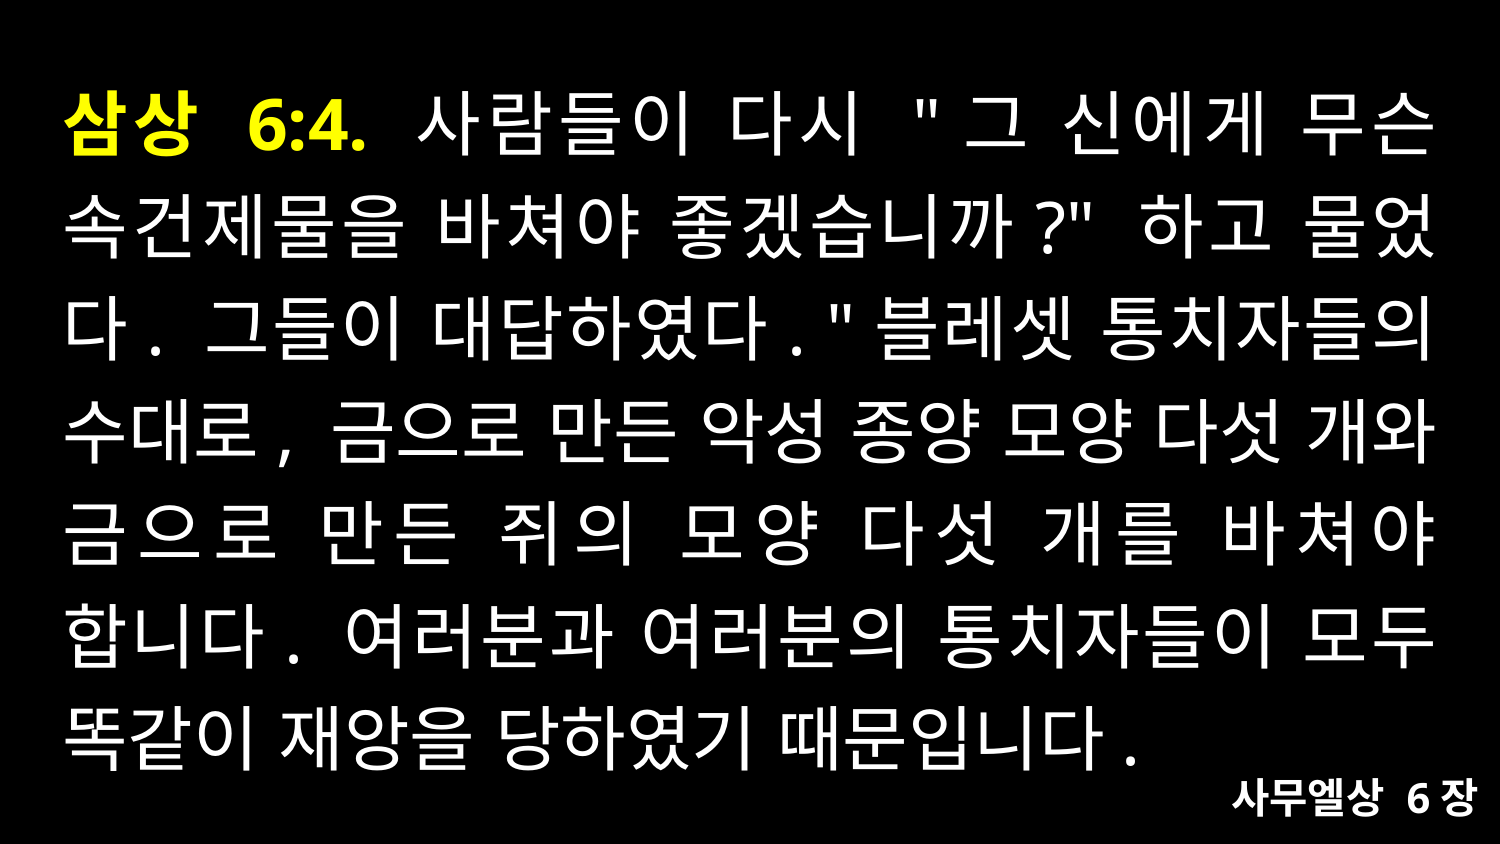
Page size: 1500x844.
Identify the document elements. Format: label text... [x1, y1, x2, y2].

title 삼상 6:4. 사람들이 다시 "그 신에게 무슨 속건제물을 바쳐야 좋겠습니까?" 하고 물었다. 그들이 대답하였다. "블레셋 통치자들의 수대로, 금으로 만든 악성 종양 모양 다섯 개와 금으로 만든 쥐의 모양 다섯 개를 바쳐야 합니다. 여러분과 여러분의 통치자들이 모두 똑같이 재앙을 당하였기 때문입니다. [0, 0, 1500, 844]
subtitle 사무엘상 6장 [916, 770, 1500, 844]
